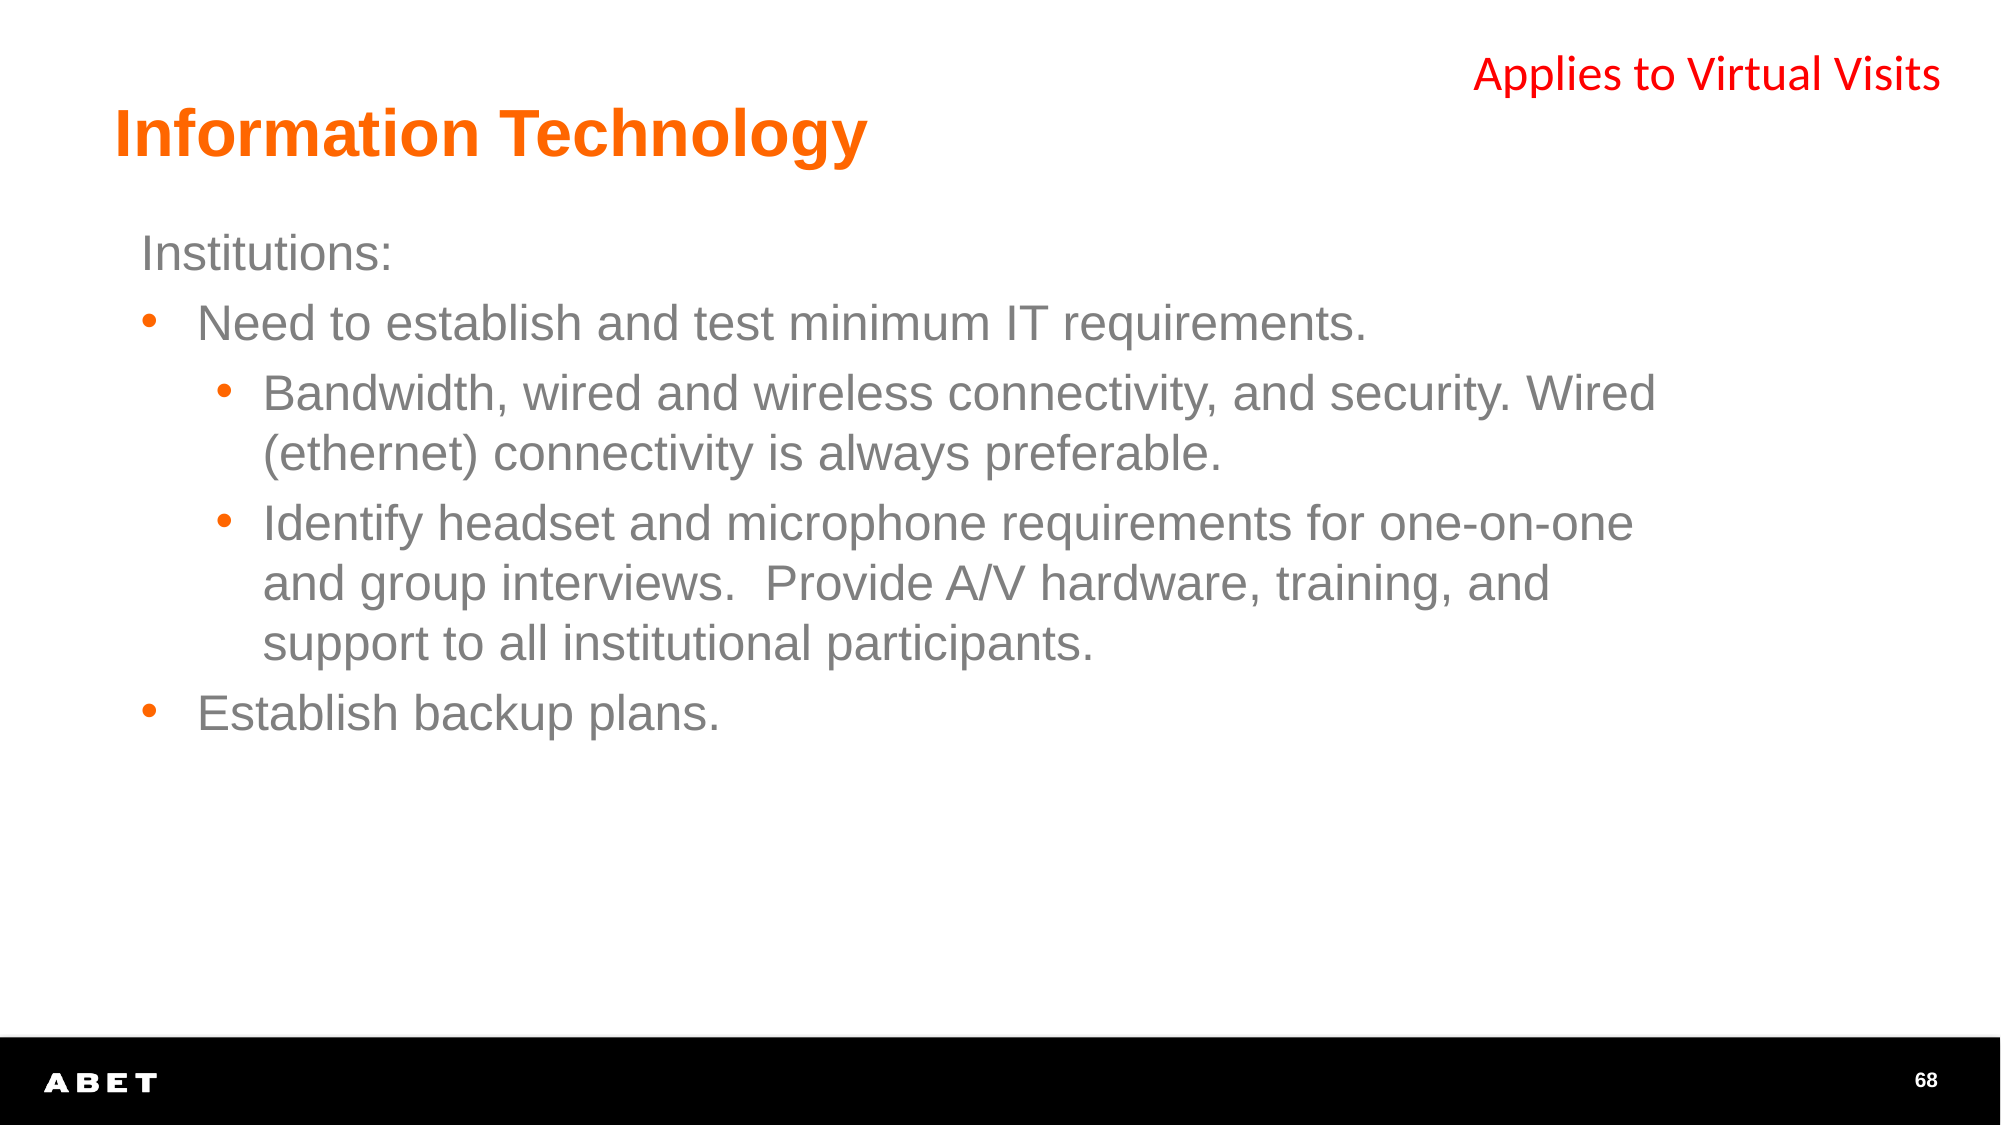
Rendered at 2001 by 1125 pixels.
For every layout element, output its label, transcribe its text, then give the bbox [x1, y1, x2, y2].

list Institutions: Need to establish and test minimum IT requirements. Bandwidth, wired and wireless connectivity, and security. Wired (ethernet) connectivity is always preferable. Identify headset and microphone requirements for one-on-one and group interviews. Provide A/V hardware, training, and support to all institutional participants. Establish backup plans. [125, 213, 1675, 938]
picture [16, 1052, 184, 1113]
title Information Technology [99, 82, 1900, 213]
text_box Applies to Virtual Visits [1458, 32, 1957, 108]
